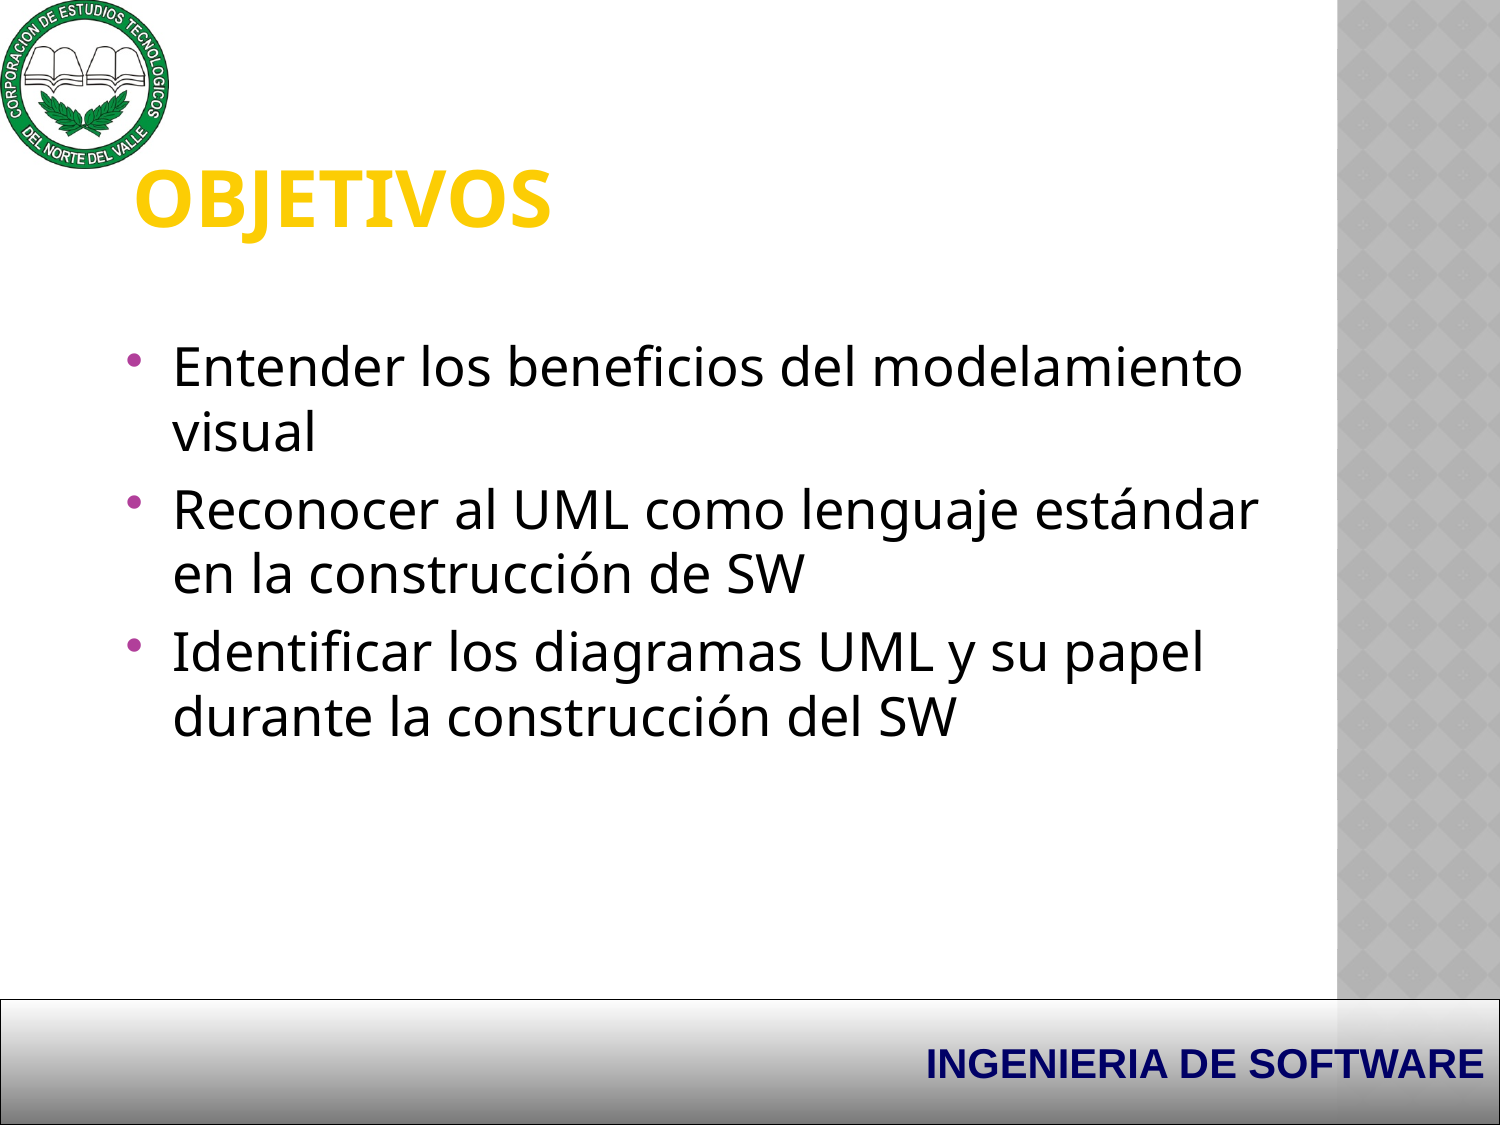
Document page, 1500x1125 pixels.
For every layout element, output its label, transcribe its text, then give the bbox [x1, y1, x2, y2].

title Objetivos [117, 140, 1393, 329]
picture [0, 0, 169, 169]
list Entender los beneficios del modelamiento visual Reconocer al UML como lenguaje estándar en la construcción de SW Identificar los diagramas UML y su papel durante la construcción del SW [112, 324, 1348, 1000]
